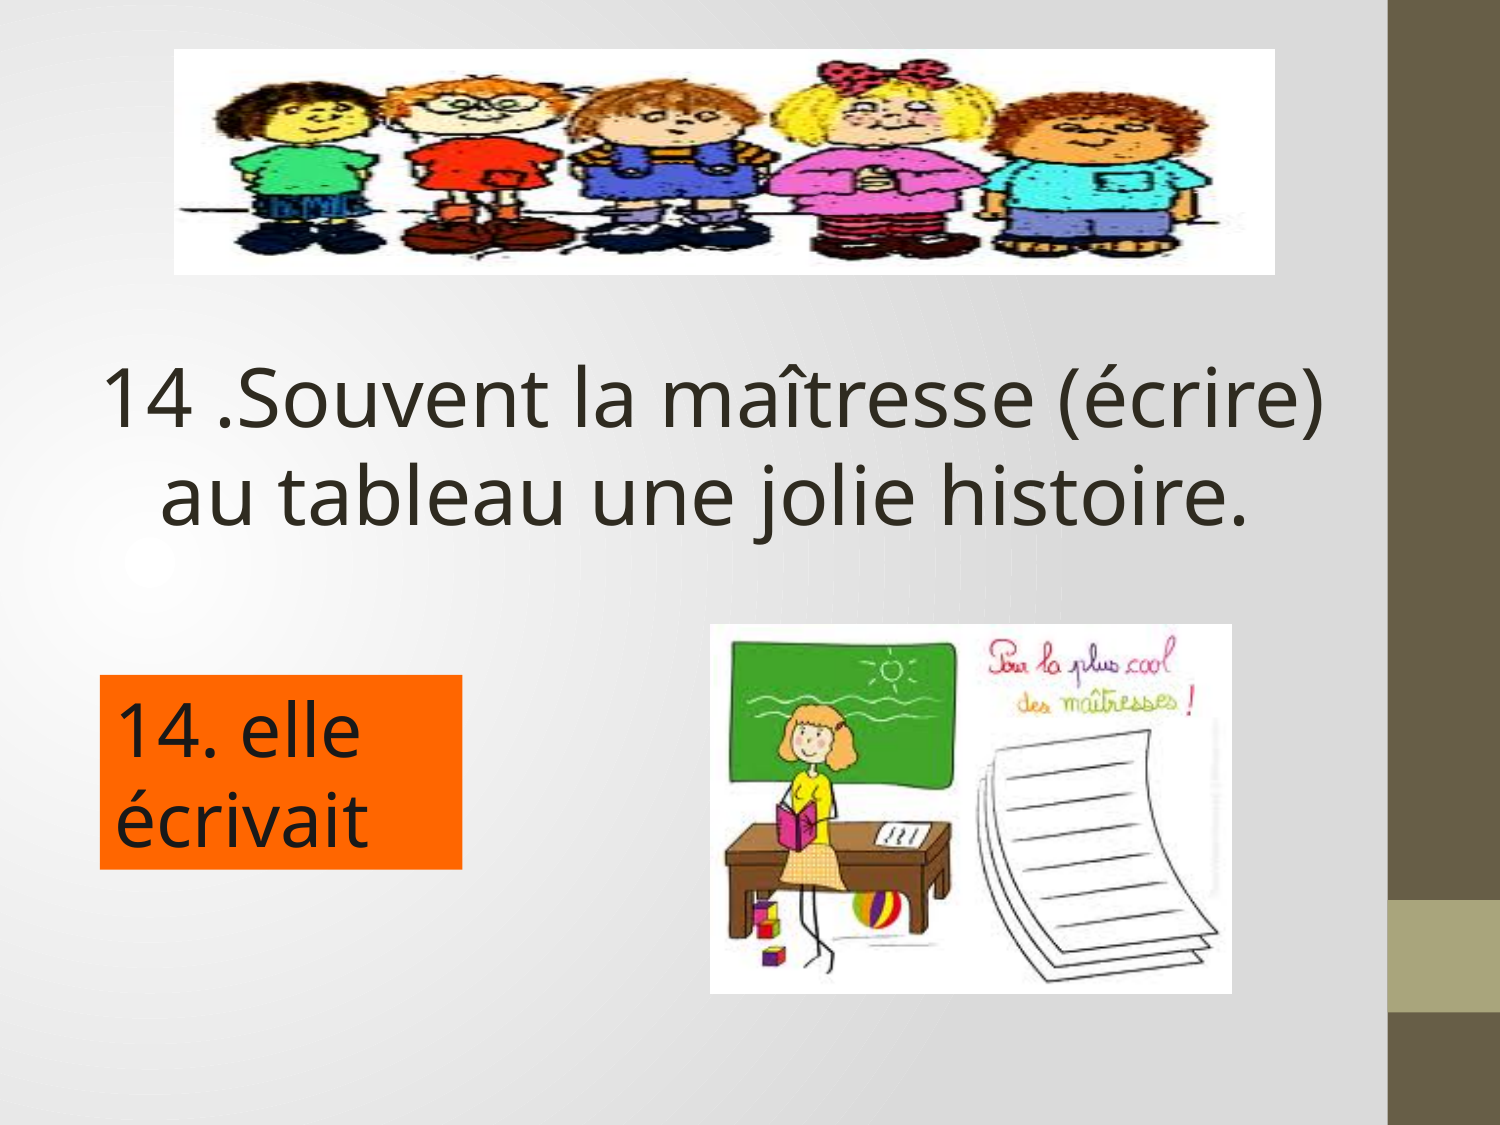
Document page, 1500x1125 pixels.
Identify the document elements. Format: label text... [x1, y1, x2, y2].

text_box 14. elle écrivait [99, 674, 463, 870]
list 14 .Souvent la maîtresse (écrire) au tableau une jolie histoire. [50, 337, 1363, 613]
picture [174, 49, 1276, 276]
picture [709, 624, 1232, 995]
